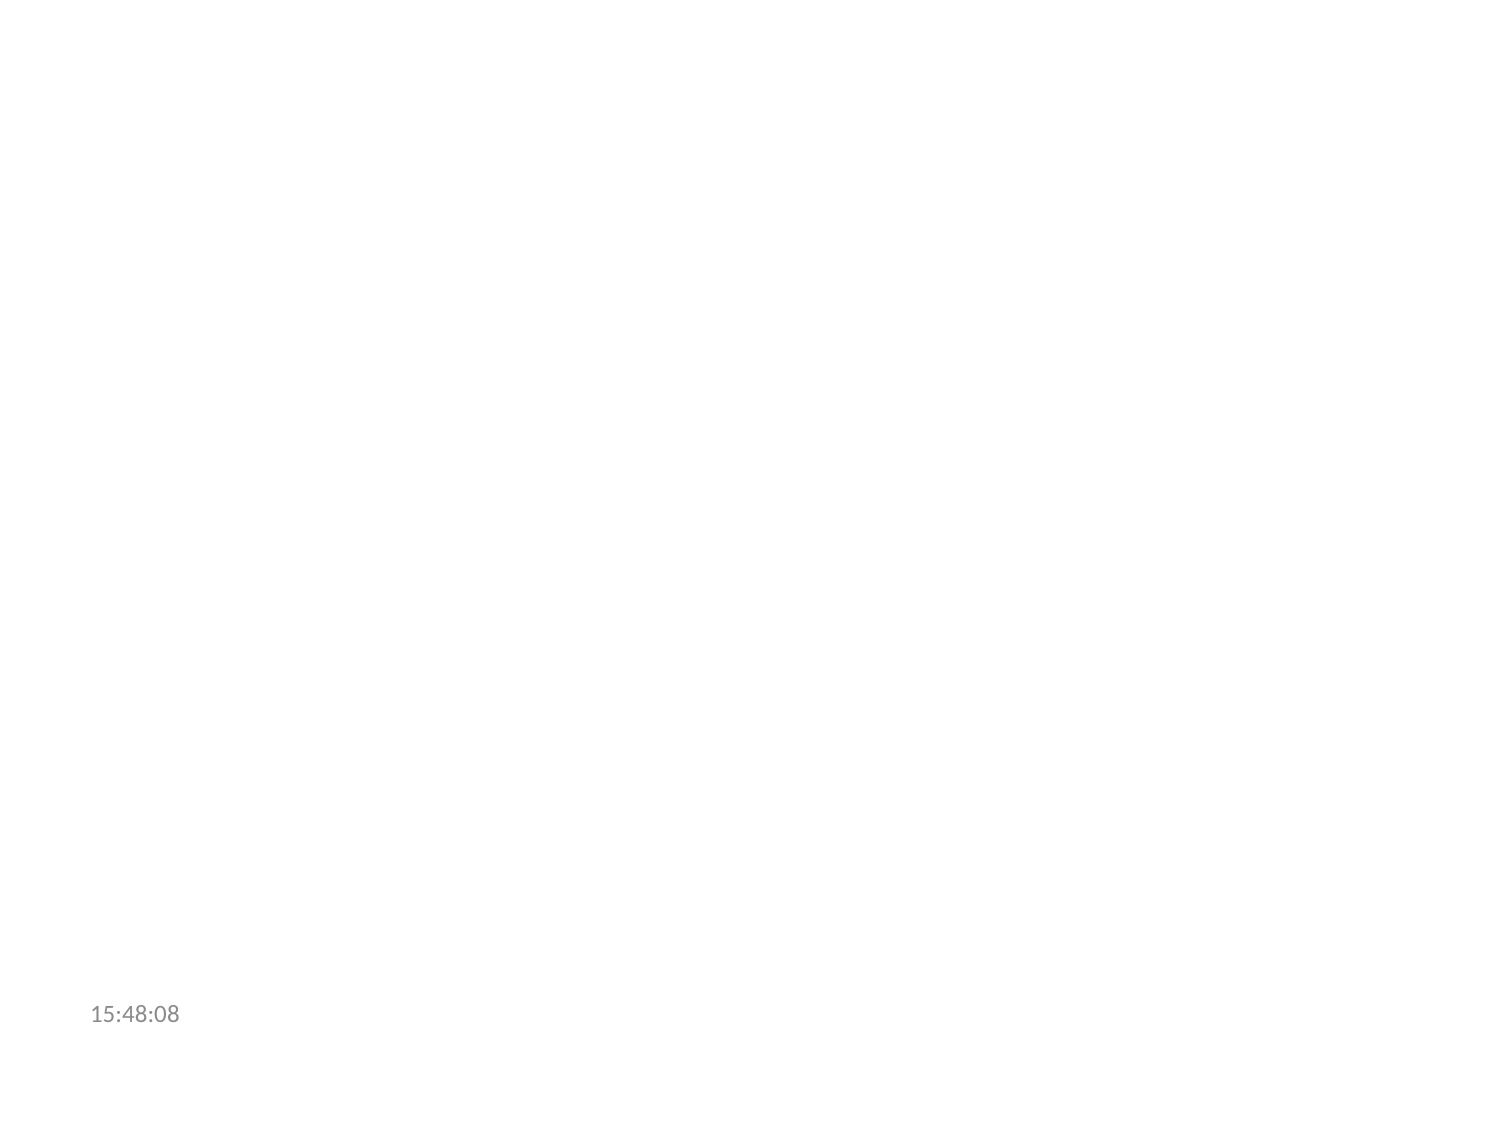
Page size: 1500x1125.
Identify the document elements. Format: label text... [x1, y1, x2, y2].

text_box 15:35:09 [75, 982, 425, 1043]
